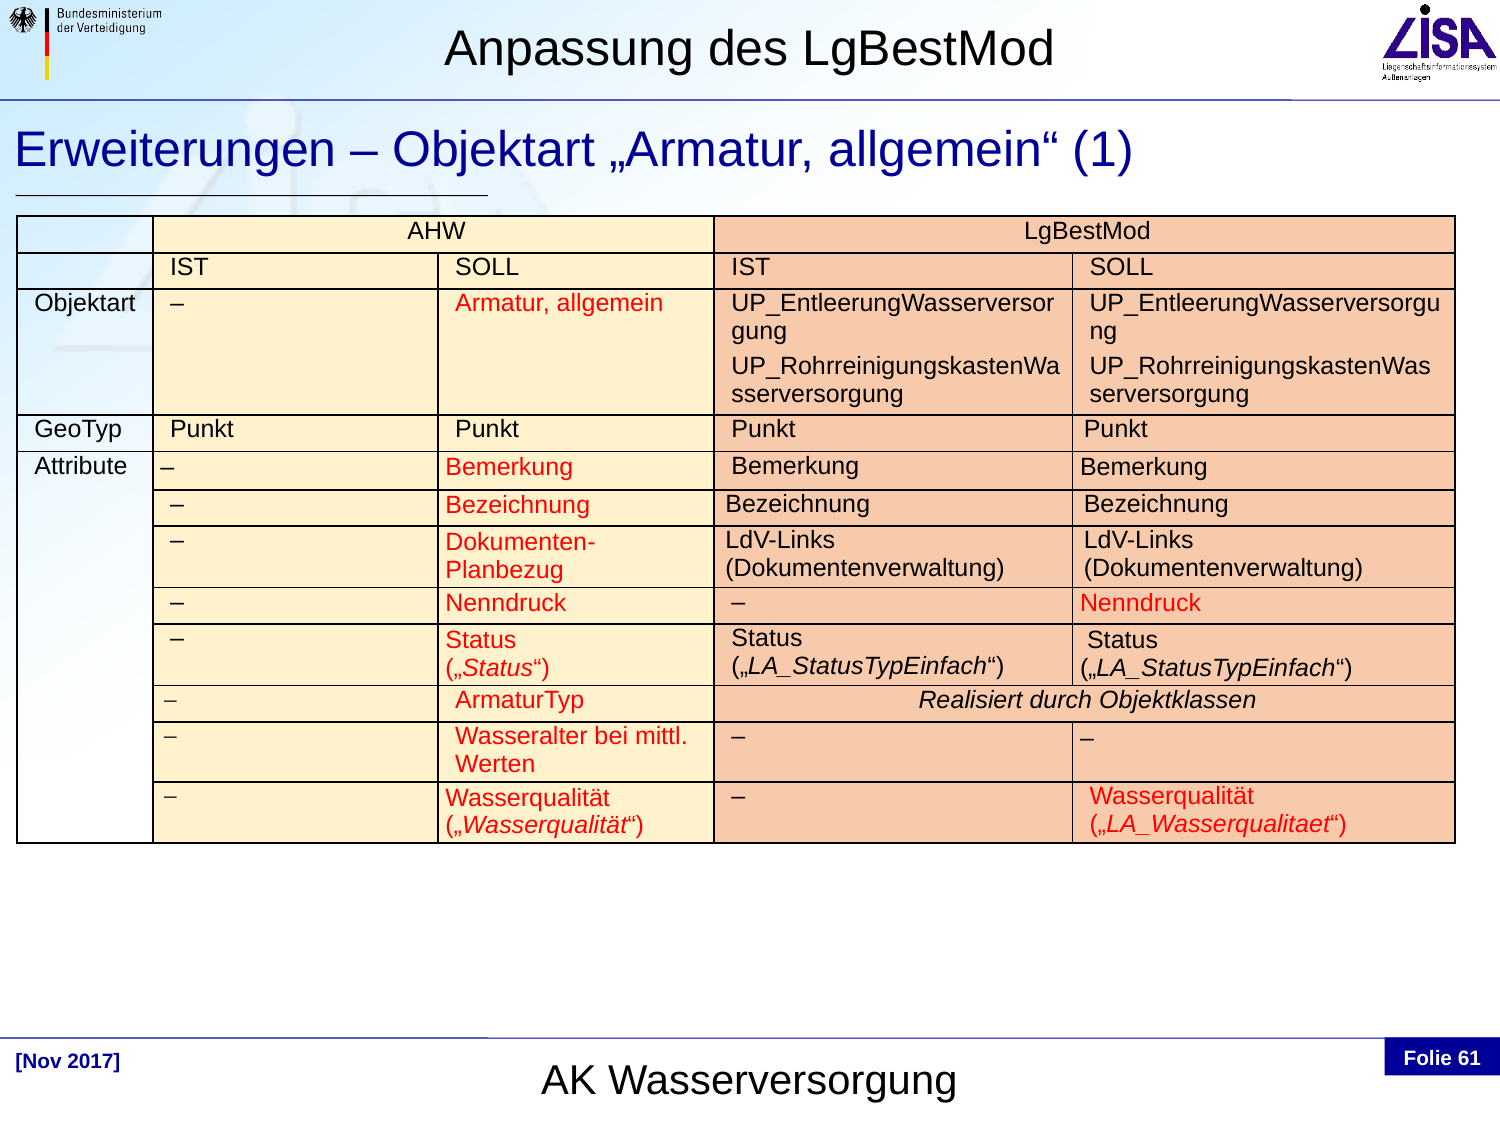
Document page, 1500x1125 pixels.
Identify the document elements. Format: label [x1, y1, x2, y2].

table_cell [18, 416, 152, 451]
table_cell [154, 452, 437, 489]
table_cell [715, 416, 1072, 451]
table_cell [1073, 723, 1454, 781]
table_cell [439, 491, 713, 525]
picture [0, 101, 1089, 108]
table_cell [439, 588, 713, 623]
table_cell [1073, 625, 1454, 685]
table_cell [1073, 452, 1454, 489]
table_header [715, 217, 1454, 252]
table_header [154, 217, 713, 252]
table_cell [154, 491, 437, 525]
table_cell [1073, 290, 1454, 414]
table_cell [18, 254, 152, 288]
table_cell [154, 290, 437, 414]
table_cell [154, 527, 437, 587]
table_cell [154, 588, 437, 623]
table_cell [439, 625, 713, 685]
table_cell [715, 723, 1072, 781]
table_cell [1073, 783, 1454, 842]
table_cell [1073, 491, 1454, 525]
picture [1382, 3, 1497, 83]
table_cell [1073, 416, 1454, 451]
table_cell [439, 290, 713, 414]
table_cell [1073, 254, 1454, 288]
table_cell [439, 686, 713, 721]
table_cell [154, 254, 437, 288]
table_cell [715, 625, 1072, 685]
table_header [18, 217, 152, 252]
table_cell [1073, 527, 1454, 587]
table_cell [715, 783, 1072, 842]
table_cell [18, 452, 152, 842]
table_cell [154, 723, 437, 781]
table_cell [439, 723, 713, 781]
table_cell [439, 783, 713, 842]
table_cell [715, 452, 1072, 489]
picture [0, 184, 1089, 762]
table_cell [18, 290, 152, 414]
table_cell [439, 254, 713, 288]
table_cell [439, 452, 713, 489]
picture [0, 0, 1089, 99]
table_cell [715, 527, 1072, 587]
table_cell [154, 686, 437, 721]
table_cell [715, 686, 1454, 721]
table_cell [715, 588, 1072, 623]
table_cell [1073, 588, 1454, 623]
table_cell [439, 527, 713, 587]
table_cell [439, 416, 713, 451]
table_cell [715, 290, 1072, 414]
table_cell [154, 783, 437, 842]
table_cell [715, 254, 1072, 288]
table_cell [715, 491, 1072, 525]
table_cell [154, 416, 437, 451]
text_box [0, 108, 1500, 184]
table_cell [154, 625, 437, 685]
